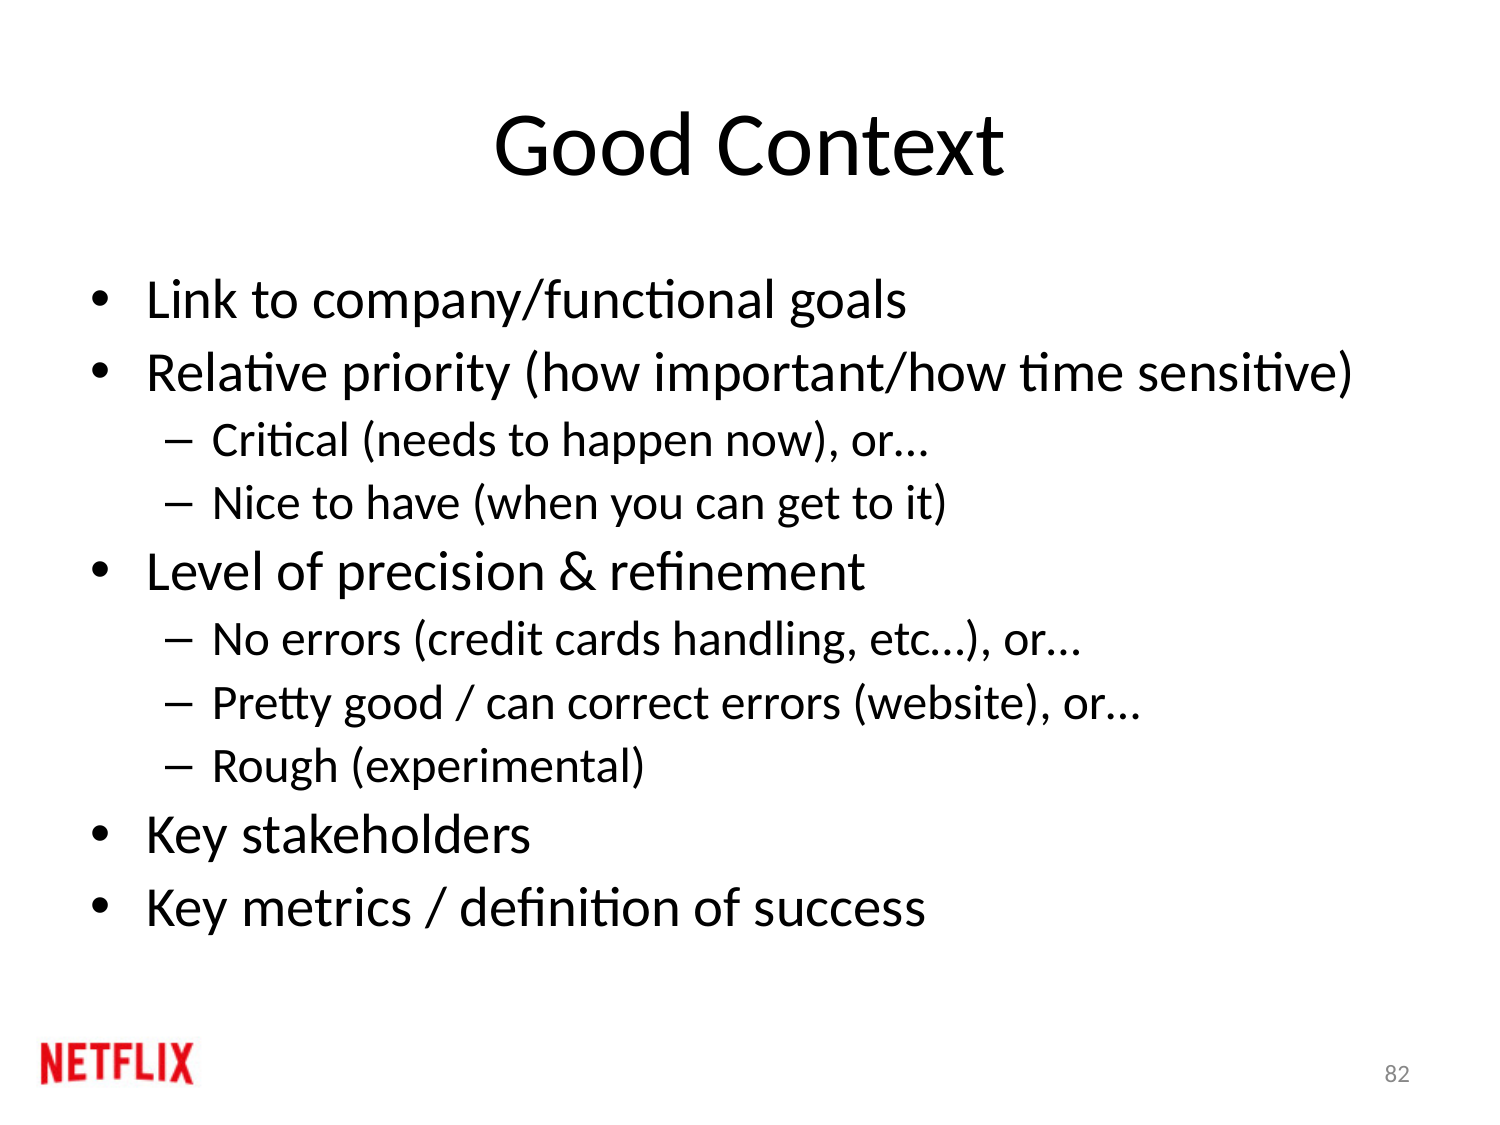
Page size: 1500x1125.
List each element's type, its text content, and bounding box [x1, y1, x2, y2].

picture [24, 1024, 211, 1104]
list Link to company/functional goals Relative priority (how important/how time sensitive) Critical (needs to happen now), or… Nice to have (when you can get to it) Level of precision & refinement No errors (credit cards handling, etc…), or… Pretty good / can correct errors (website), or… Rough (experimental) Key stakeholders Key metrics / definition of success [75, 262, 1425, 1005]
slide_number ‹#› [1074, 1042, 1425, 1103]
title Good Context [75, 45, 1425, 233]
